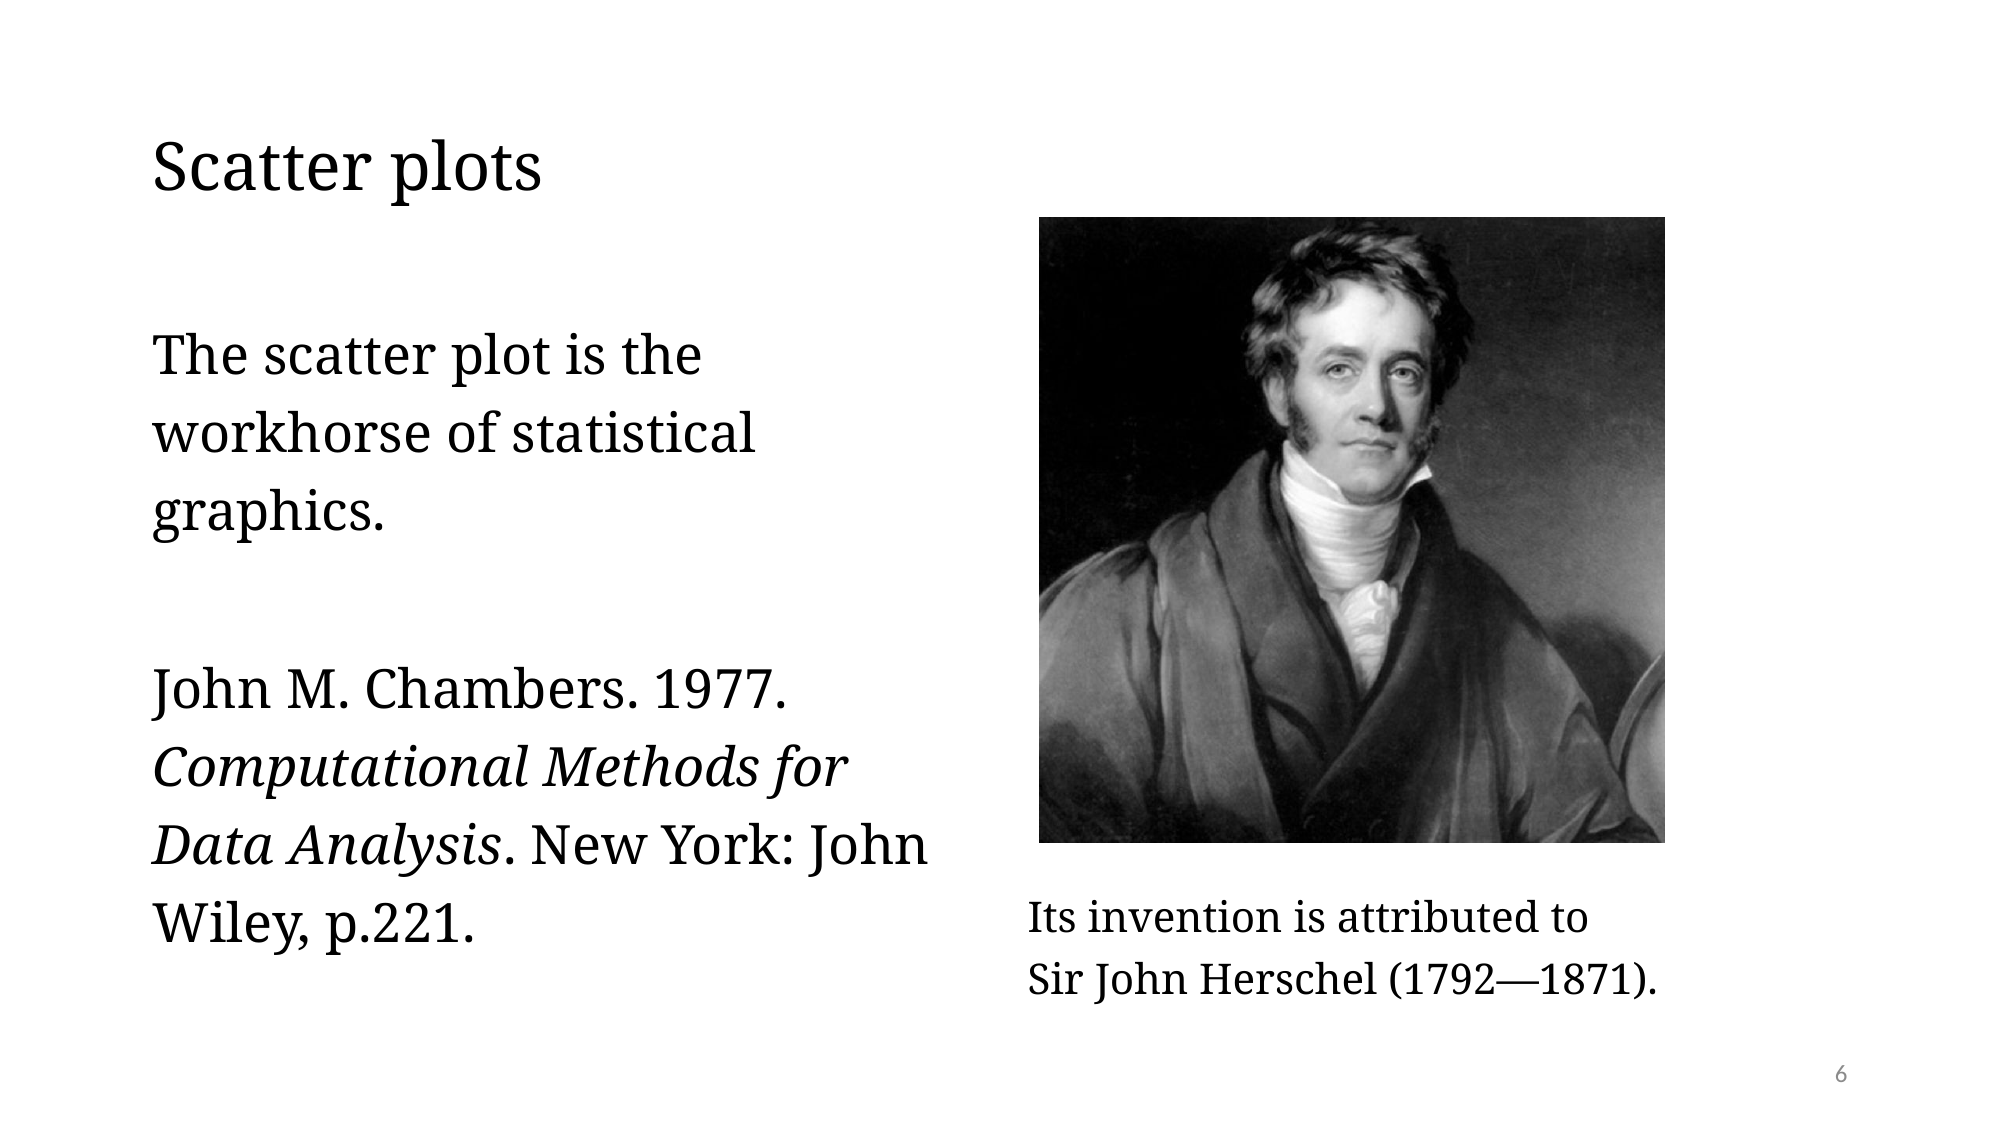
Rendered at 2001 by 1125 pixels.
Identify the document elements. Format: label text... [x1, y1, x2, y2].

title Scatter plots [137, 59, 1863, 278]
list The scatter plot is the workhorse of statistical graphics. John M. Chambers. 1977. Computational Methods for Data Analysis. New York: John Wiley, p.221. [137, 299, 988, 1014]
slide_number 6 [1412, 1042, 1863, 1103]
list Its invention is attributed to Sir John Herschel (1792—1871). [1012, 299, 1863, 1014]
picture [1039, 217, 1665, 843]
